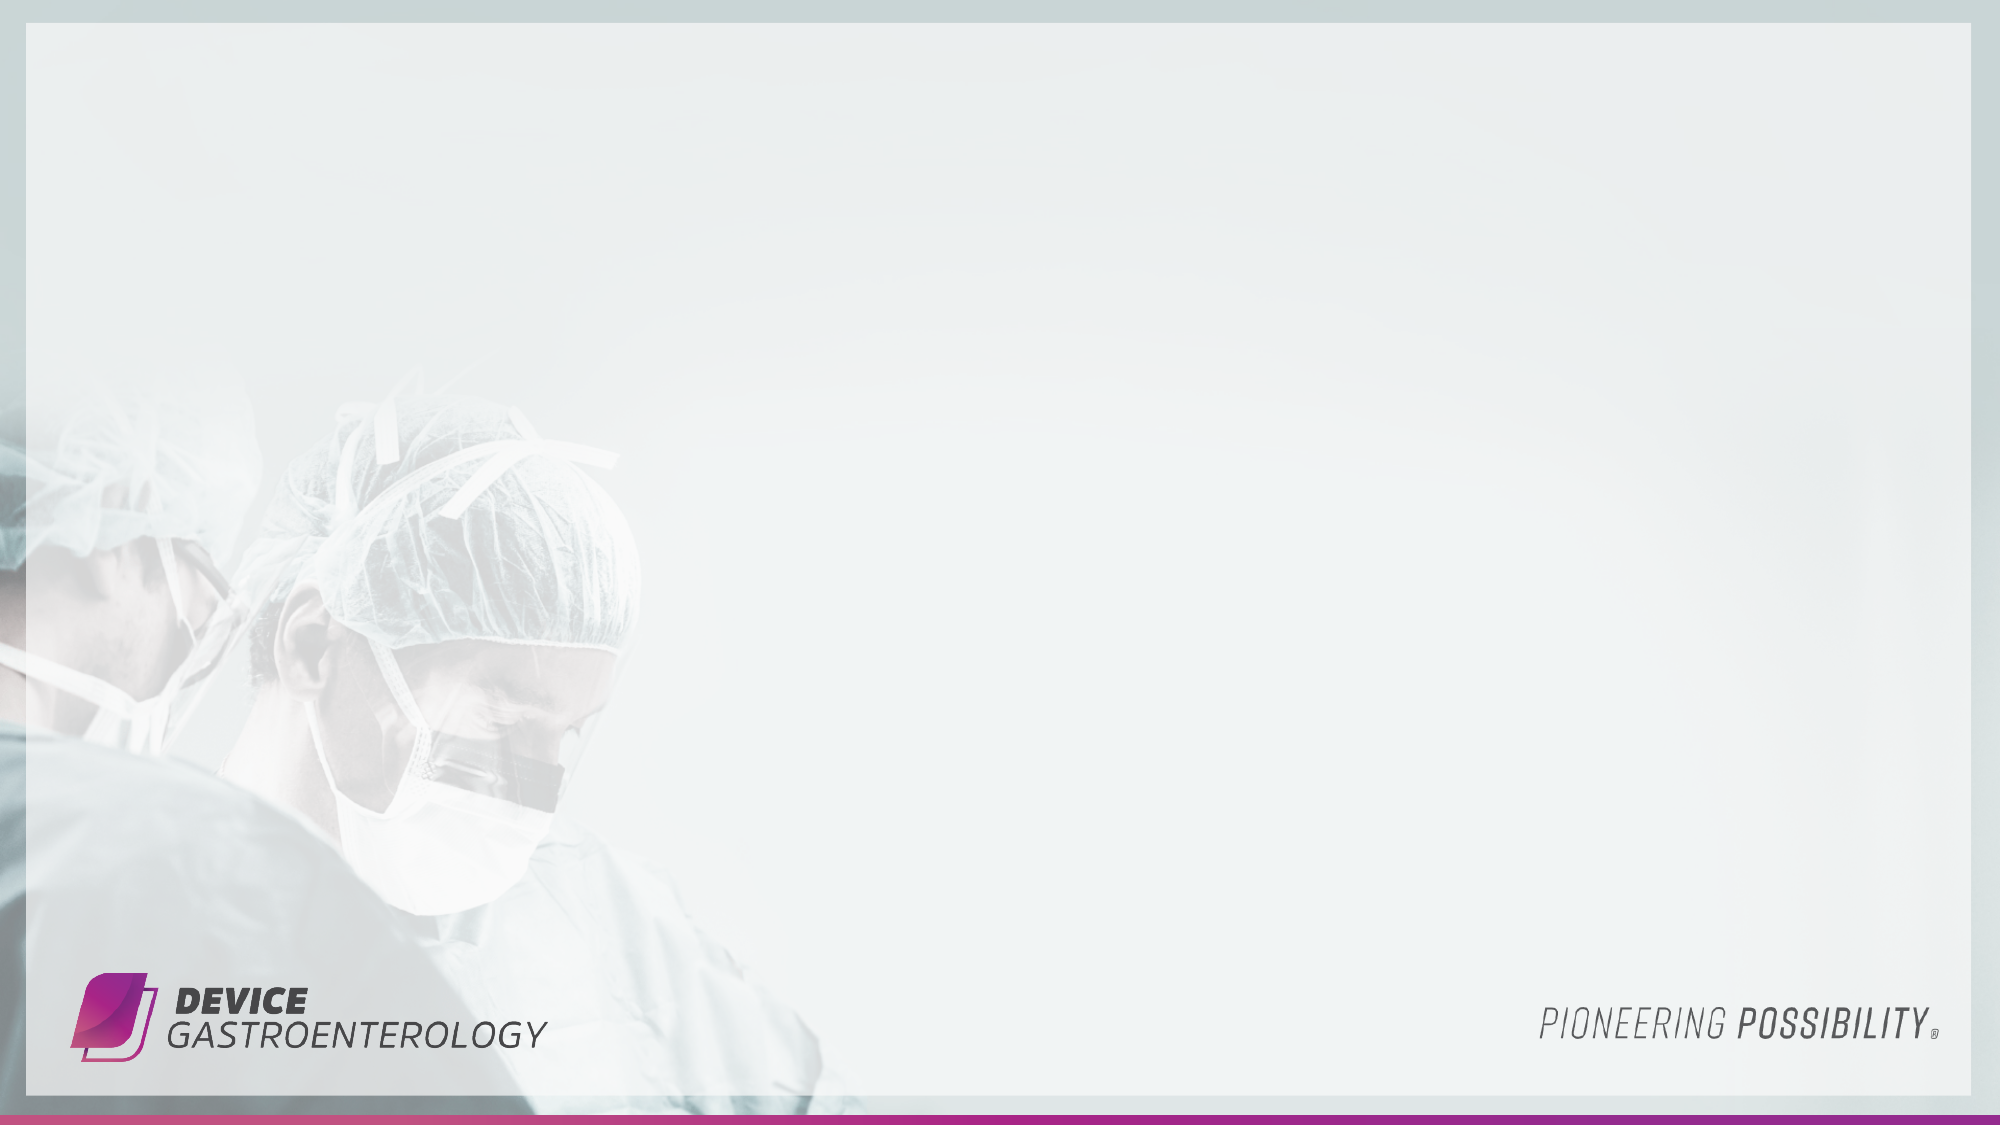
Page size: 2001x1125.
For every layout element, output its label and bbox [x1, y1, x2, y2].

picture [0, 973, 2000, 1125]
